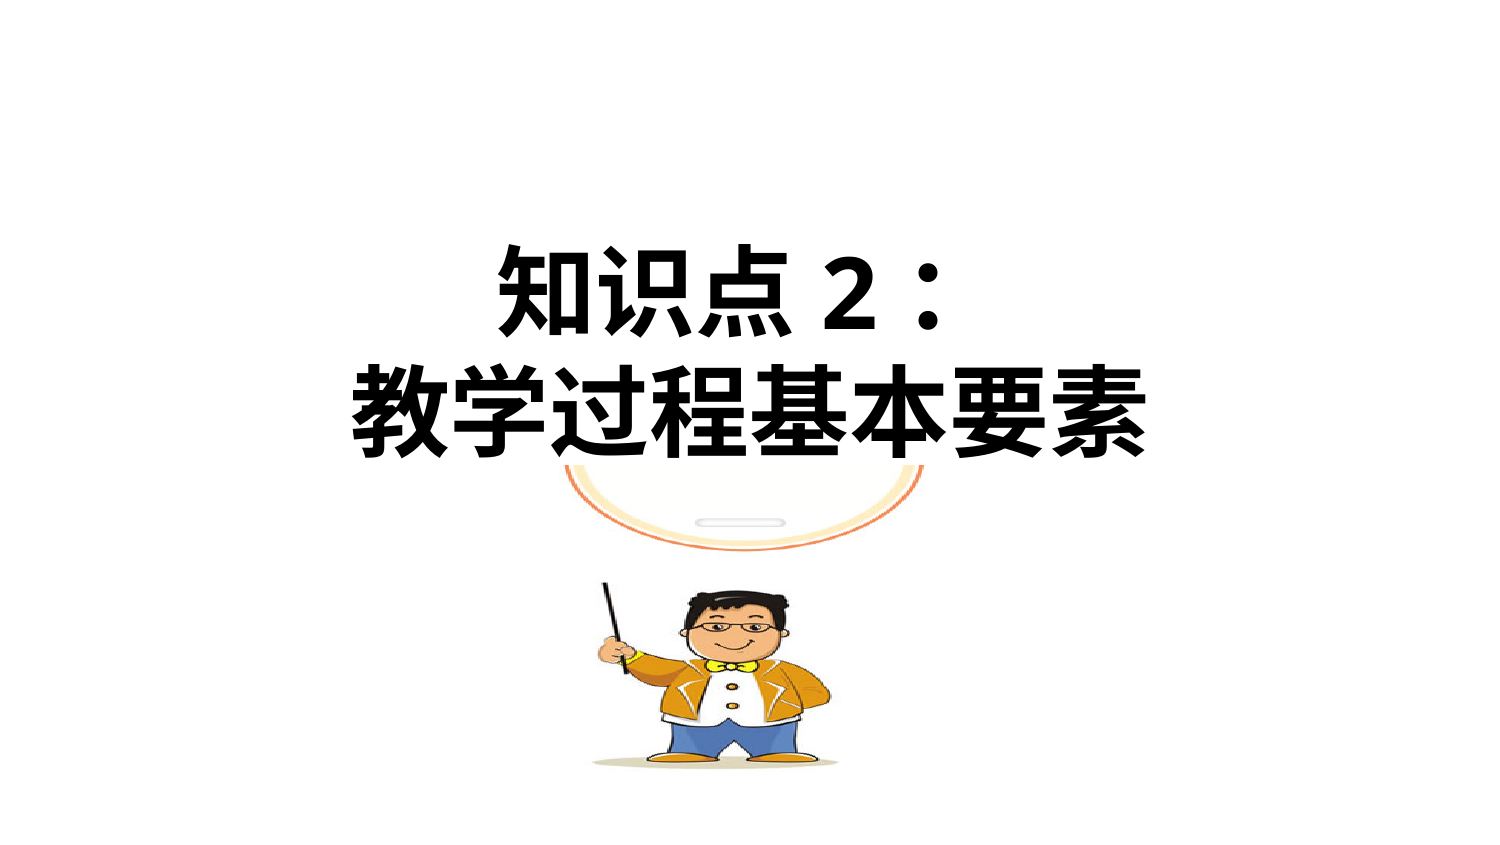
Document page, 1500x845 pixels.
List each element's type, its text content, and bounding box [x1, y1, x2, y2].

picture [522, 465, 926, 788]
title 知识点2： 教学过程基本要素 [40, 234, 1460, 466]
